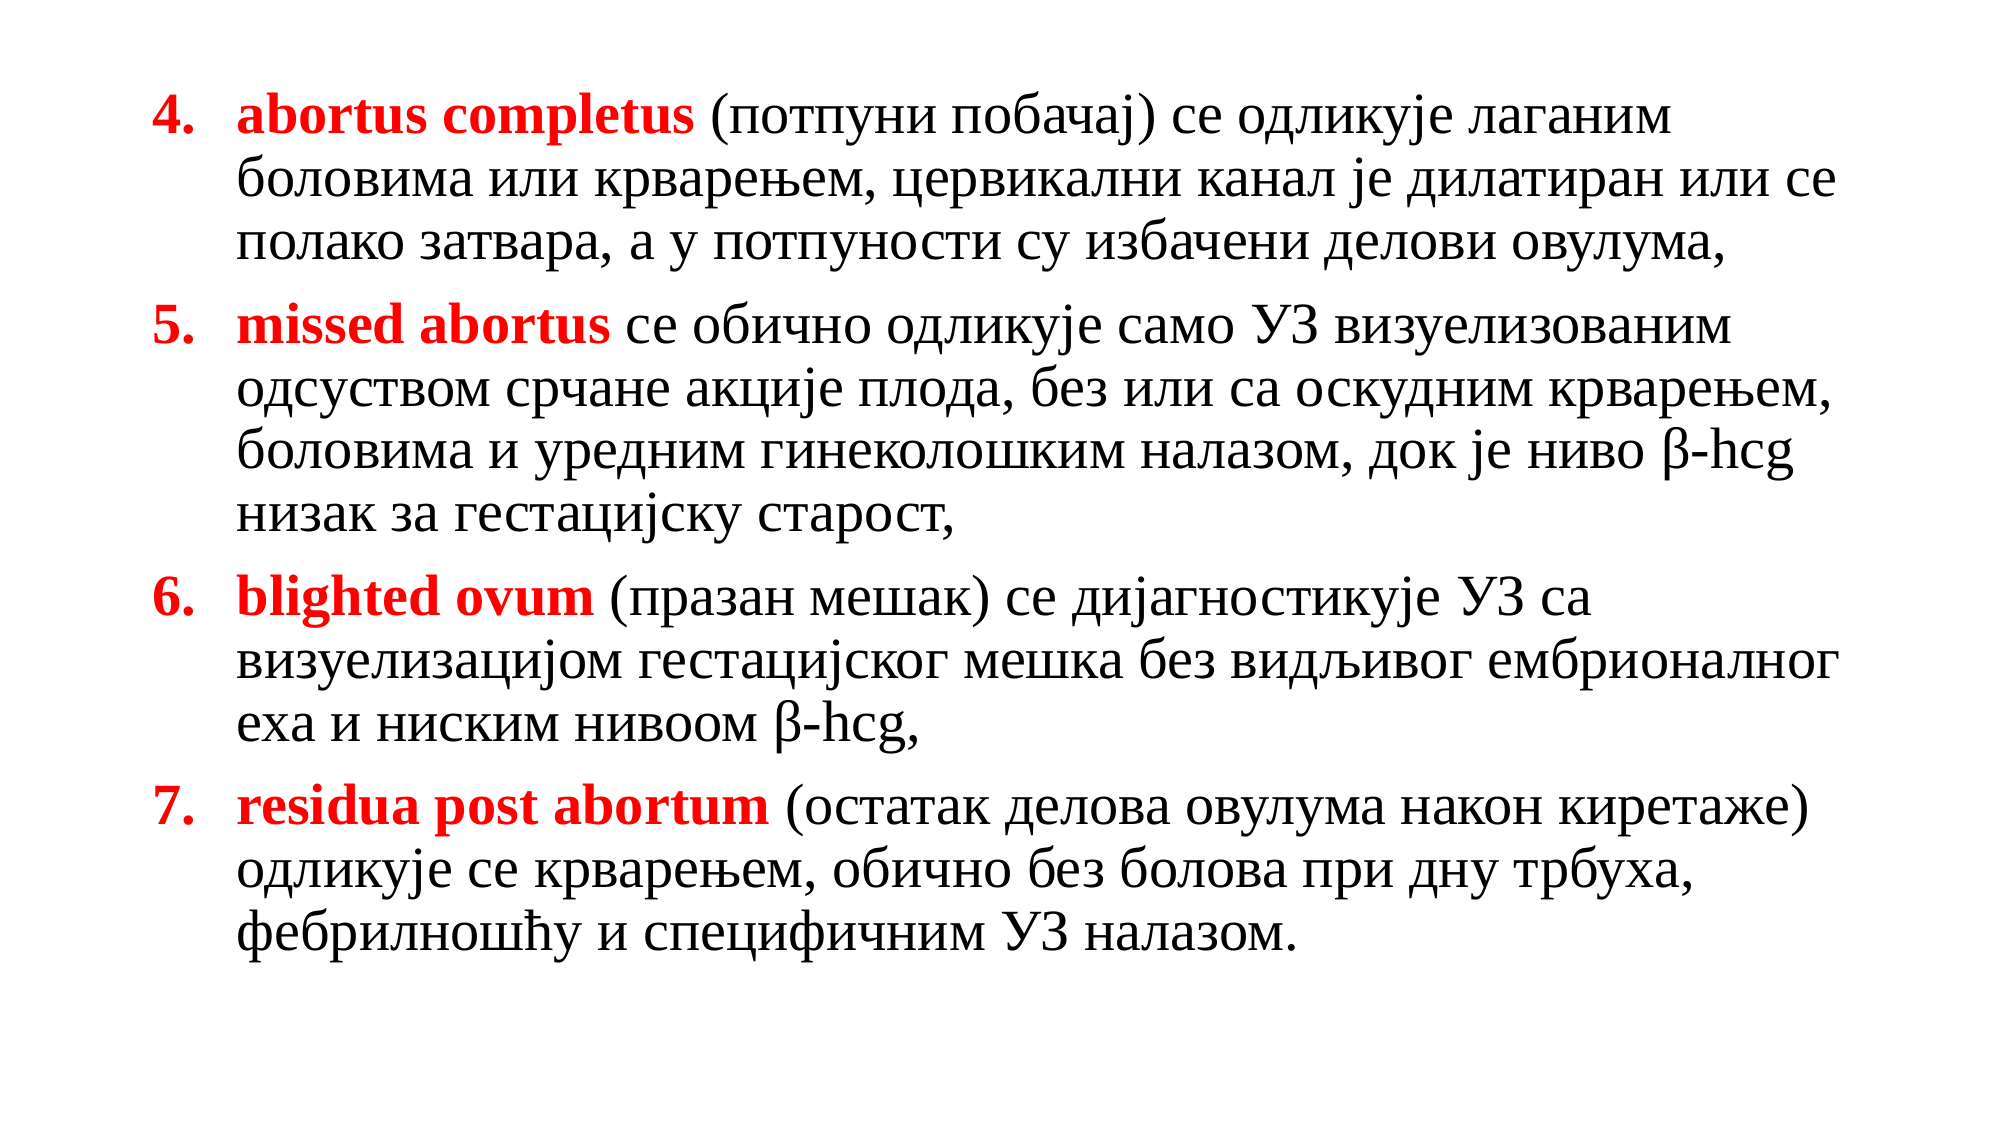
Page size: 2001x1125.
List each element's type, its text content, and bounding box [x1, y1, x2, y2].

list abortus completus (потпуни побачај) се одликује лаганим боловима или крварењем, цервикални канал је дилатиран или се полако затвара, а у потпуности су избачени делови овулума, missed abortus се обично одликује само УЗ визуелизованим одсуством срчане акције плода, без или са оскудним крварењем, боловима и уредним гинеколошким налазом, док је ниво β-hcg низак за гестацијску старост, blighted ovum (празан мешак) се дијагностикује УЗ са визуелизацијом гестацијског мешка без видљивог ембрионалног еха и ниским нивоом β-hcg, residua post abortum (oстатак делова овулума након киретаже) одликује се крварењем, обично без болова при дну трбуха, фебрилношћу и специфичним УЗ налазом. [137, 76, 1863, 1014]
